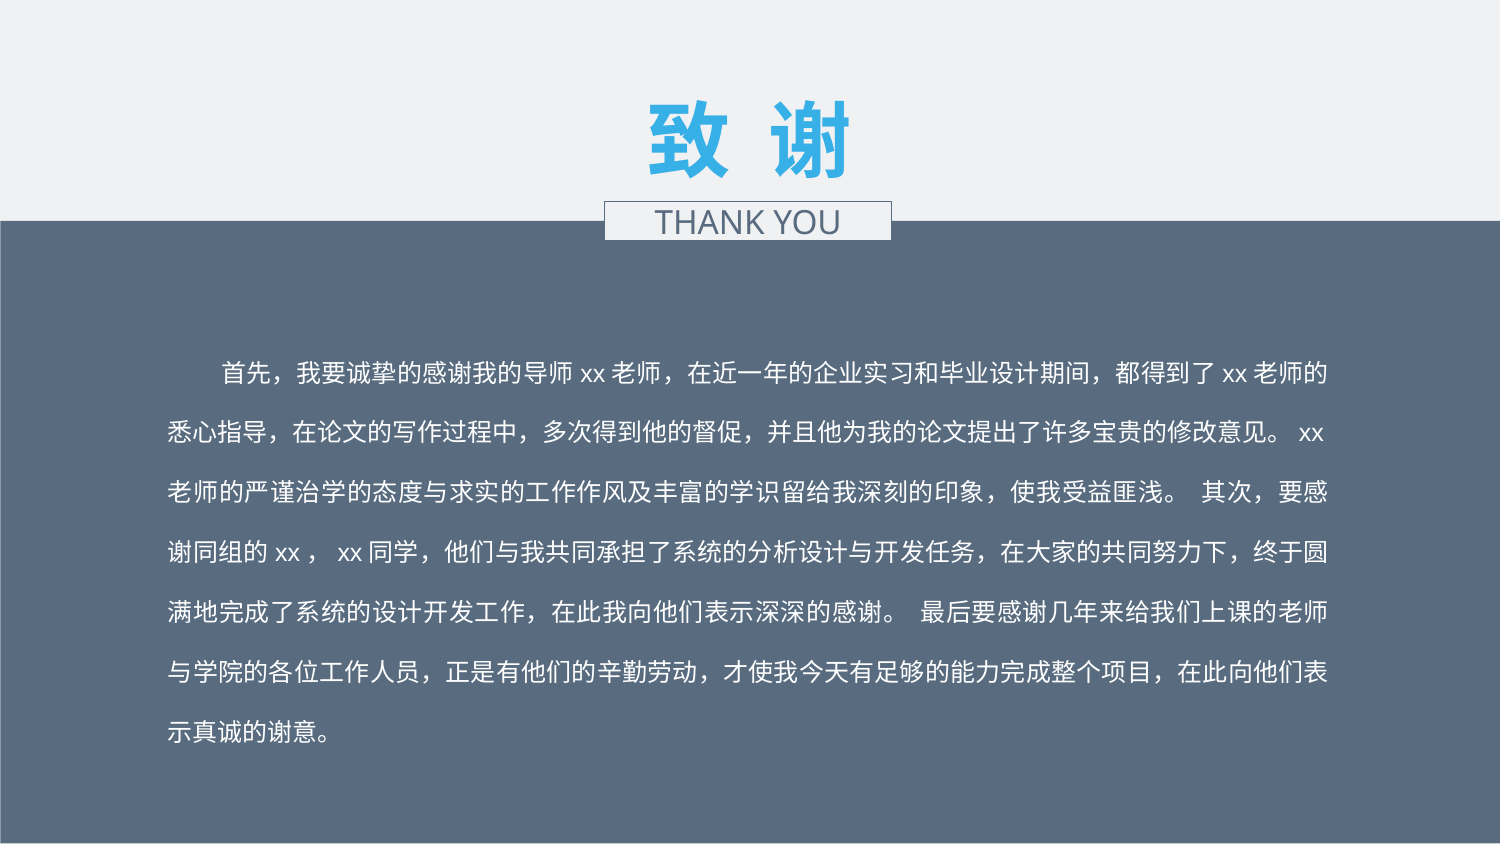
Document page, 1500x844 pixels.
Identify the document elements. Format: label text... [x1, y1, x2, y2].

text_box THANK YOU [603, 199, 894, 243]
text_box 首先，我要诚挚的感谢我的导师xx老师，在近一年的企业实习和毕业设计期间，都得到了xx老师的悉心指导，在论文的写作过程中，多次得到他的督促，并且他为我的论文提出了许多宝贵的修改意见。xx老师的严谨治学的态度与求实的工作作风及丰富的学识留给我深刻的印象，使我受益匪浅。 其次，要感谢同组的xx，xx同学，他们与我共同承担了系统的分析设计与开发任务，在大家的共同努力下，终于圆满地完成了系统的设计开发工作，在此我向他们表示深深的感谢。 最后要感谢几年来给我们上课的老师与学院的各位工作人员，正是有他们的辛勤劳动，才使我今天有足够的能力完成整个项目，在此向他们表示真诚的谢意。 [167, 327, 1329, 747]
text_box [0, 219, 1500, 844]
text_box 致 谢 [608, 80, 892, 196]
